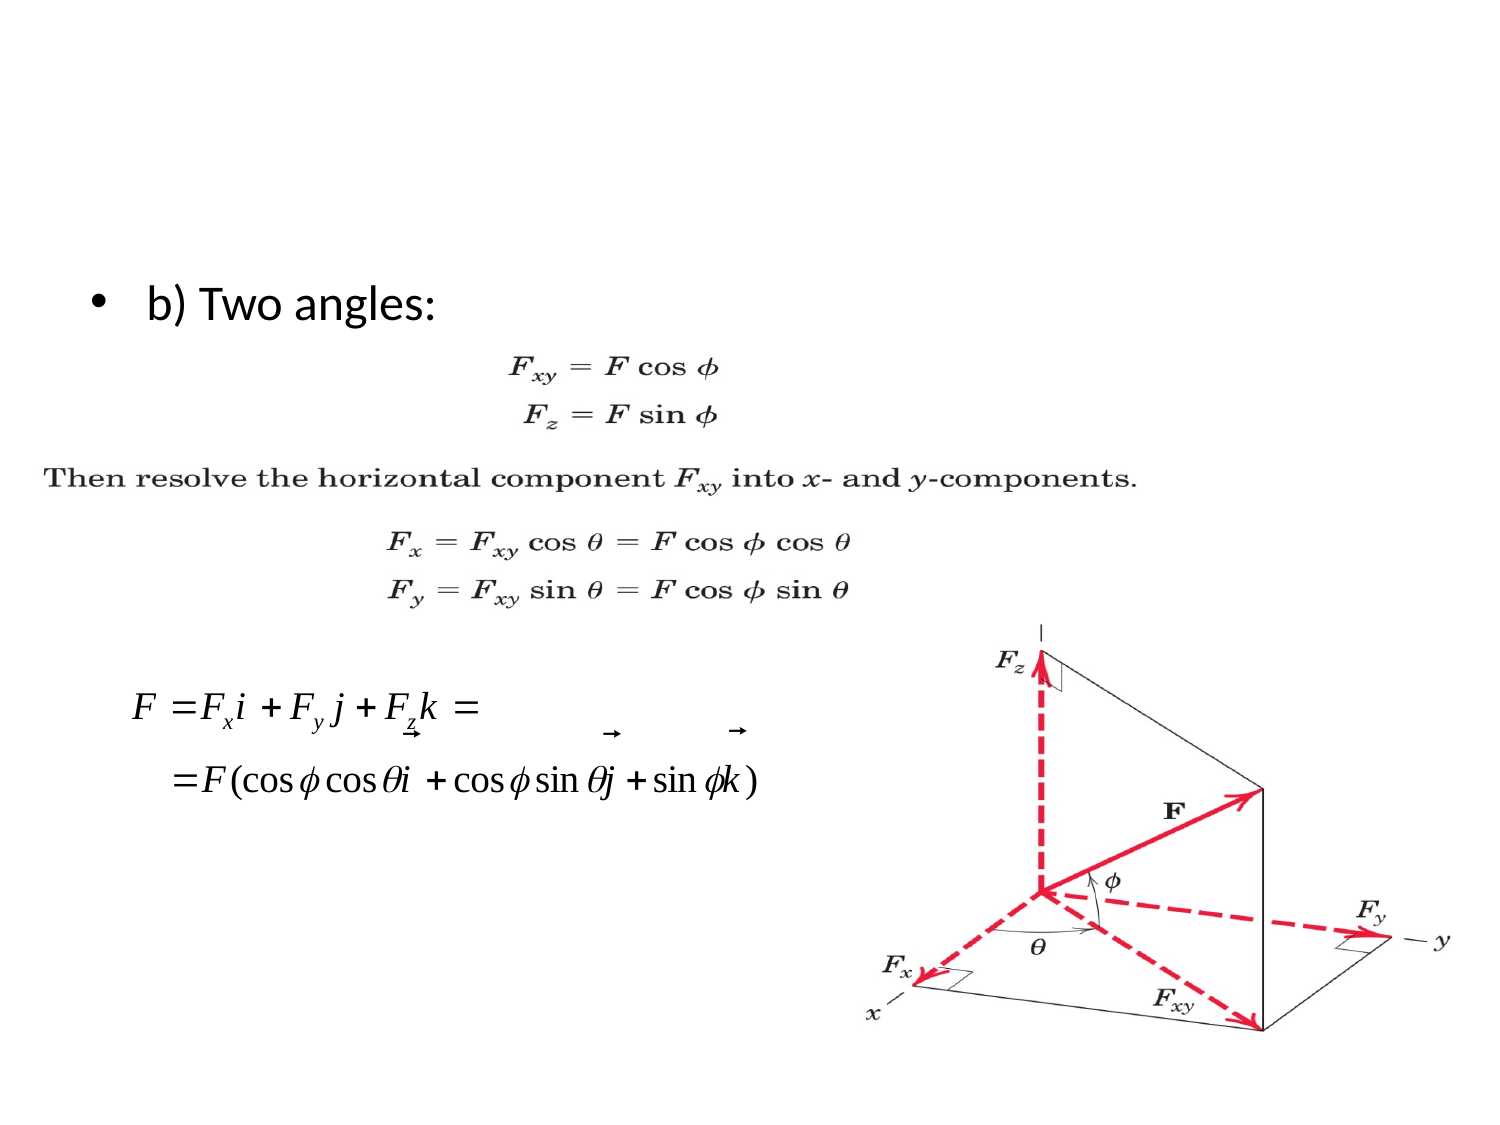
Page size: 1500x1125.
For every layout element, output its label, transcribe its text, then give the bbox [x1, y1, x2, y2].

picture [24, 336, 1456, 1051]
list b) Two angles: [75, 262, 1425, 560]
list b) Two angles: [75, 631, 844, 1005]
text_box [124, 672, 765, 810]
